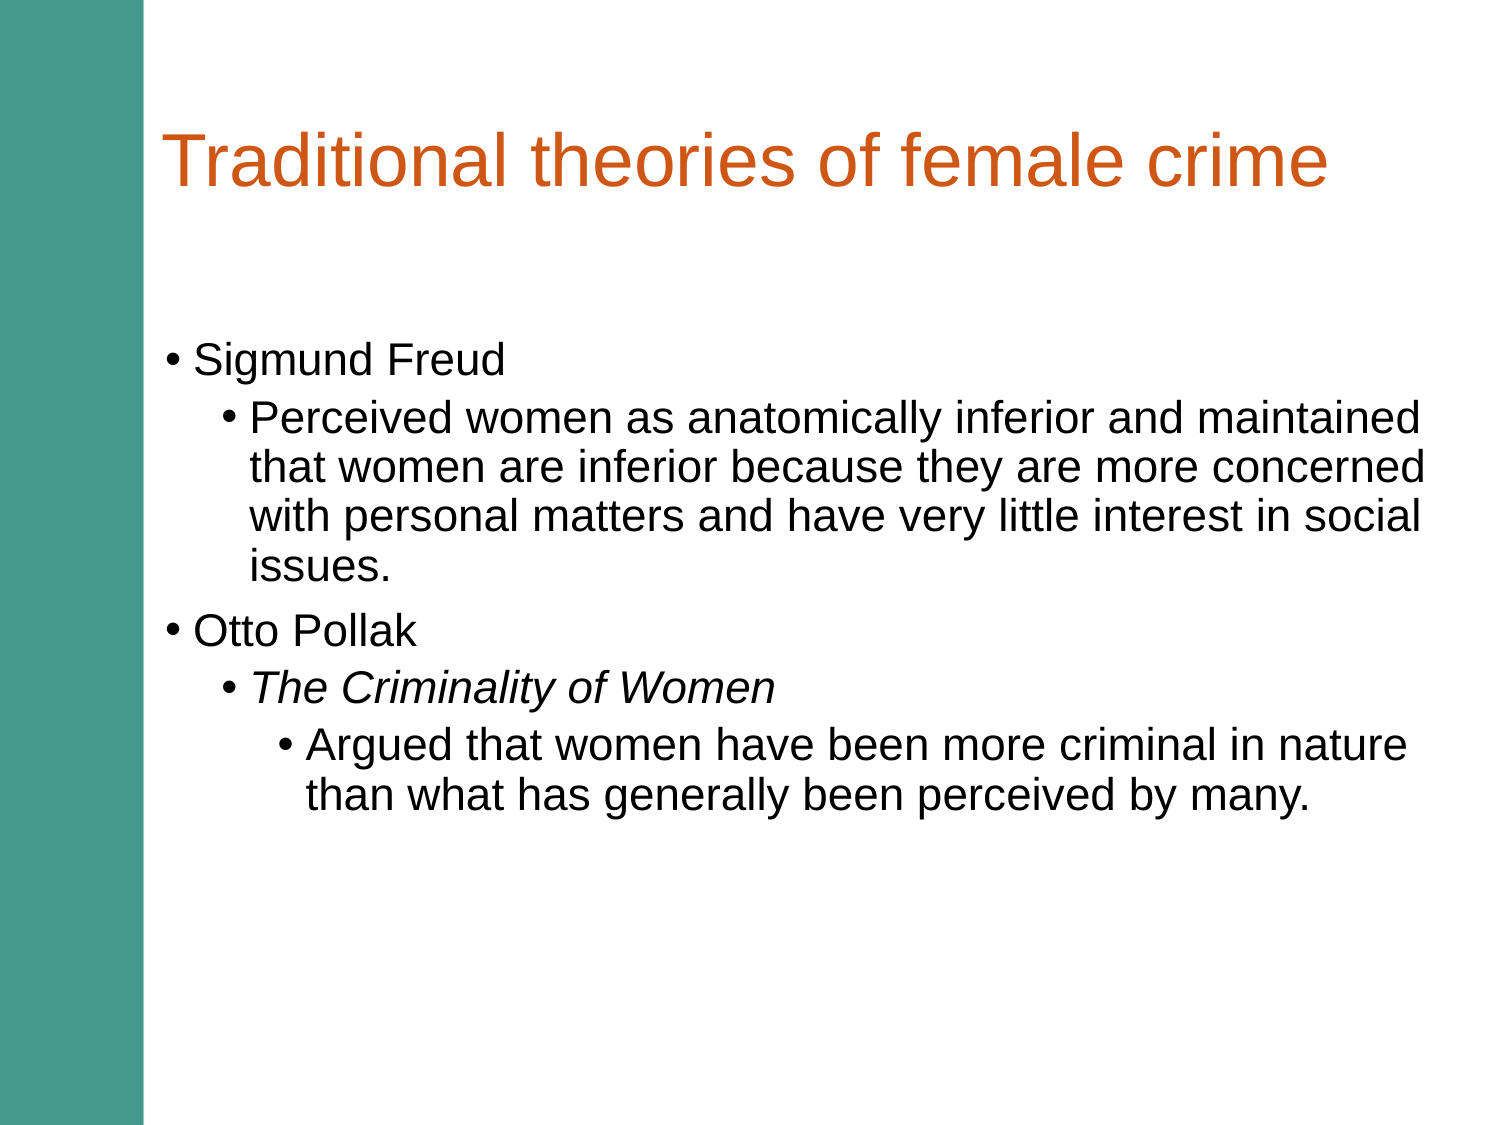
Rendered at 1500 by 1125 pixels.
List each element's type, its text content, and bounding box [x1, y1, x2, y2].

list Sigmund Freud Perceived women as anatomically inferior and maintained that women are inferior because they are more concerned with personal matters and have very little interest in social issues. Otto Pollak The Criminality of Women Argued that women have been more criminal in nature than what has generally been perceived by many. [150, 328, 1444, 1043]
title Traditional theories of female crime [146, 75, 1441, 250]
picture [0, 0, 1500, 1125]
